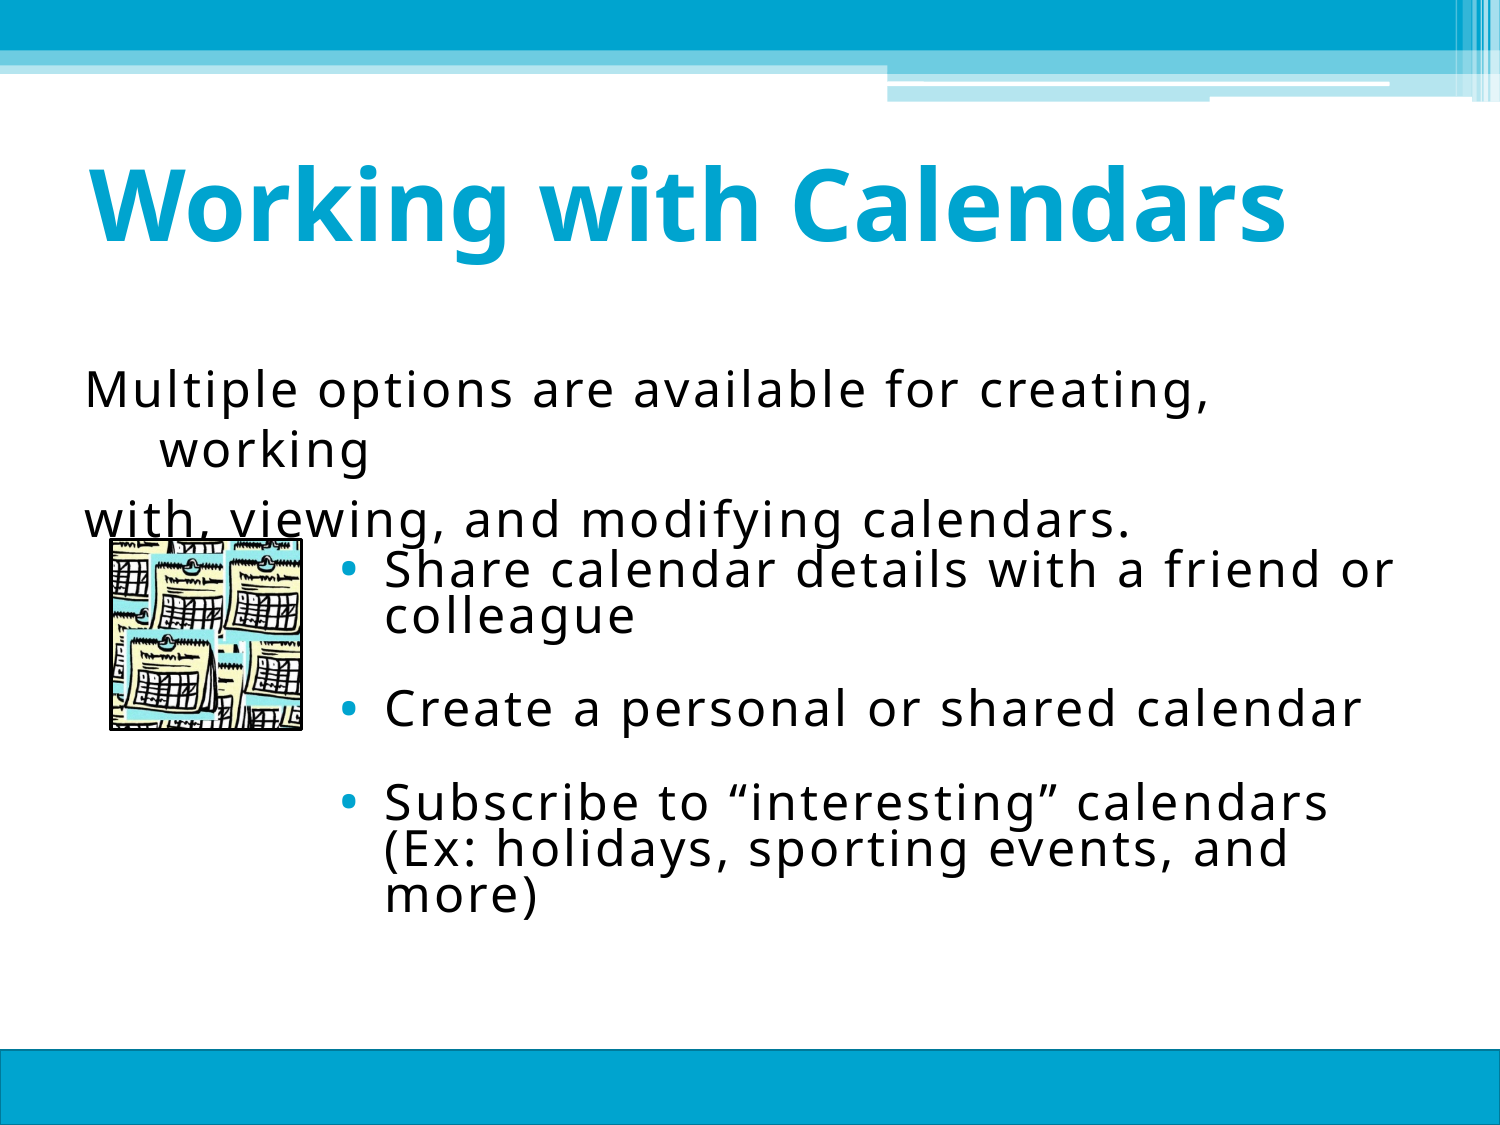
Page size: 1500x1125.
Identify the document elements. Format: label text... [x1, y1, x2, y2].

list Share calendar details with a friend or colleague Create a personal or shared calendar Subscribe to “interesting” calendars (Ex: holidays, sporting events, and more) [324, 500, 1463, 1049]
text_box Multiple options are available for creating, working with, viewing, and modifying calendars. [62, 349, 1425, 663]
title Working with Calendars [75, 115, 1418, 288]
picture [112, 540, 300, 729]
text_box [0, 1049, 1500, 1125]
